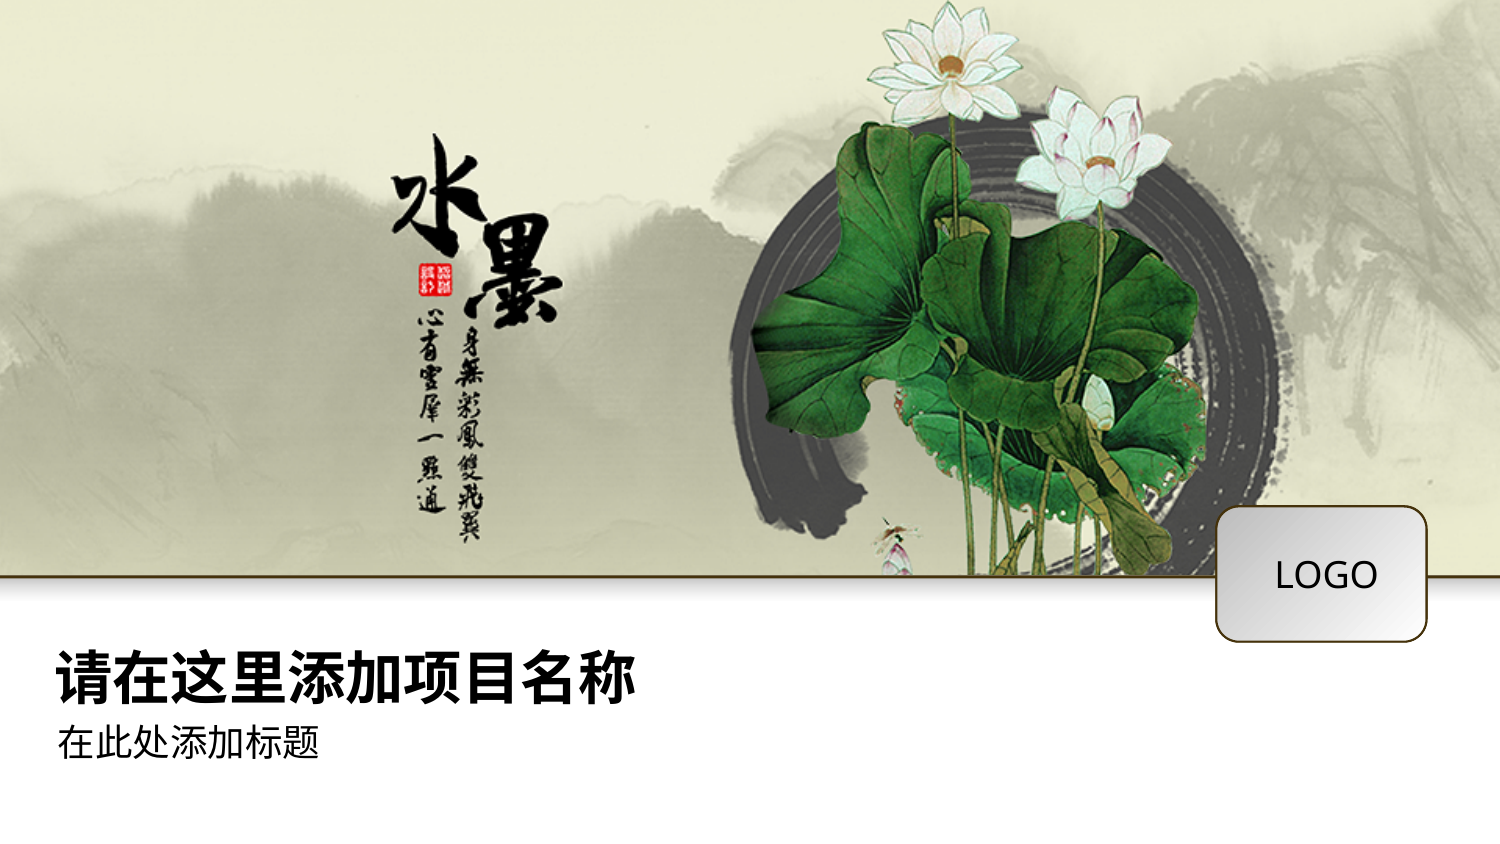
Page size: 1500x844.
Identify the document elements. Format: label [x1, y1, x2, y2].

picture [0, 0, 1500, 844]
text_box [1215, 505, 1427, 643]
